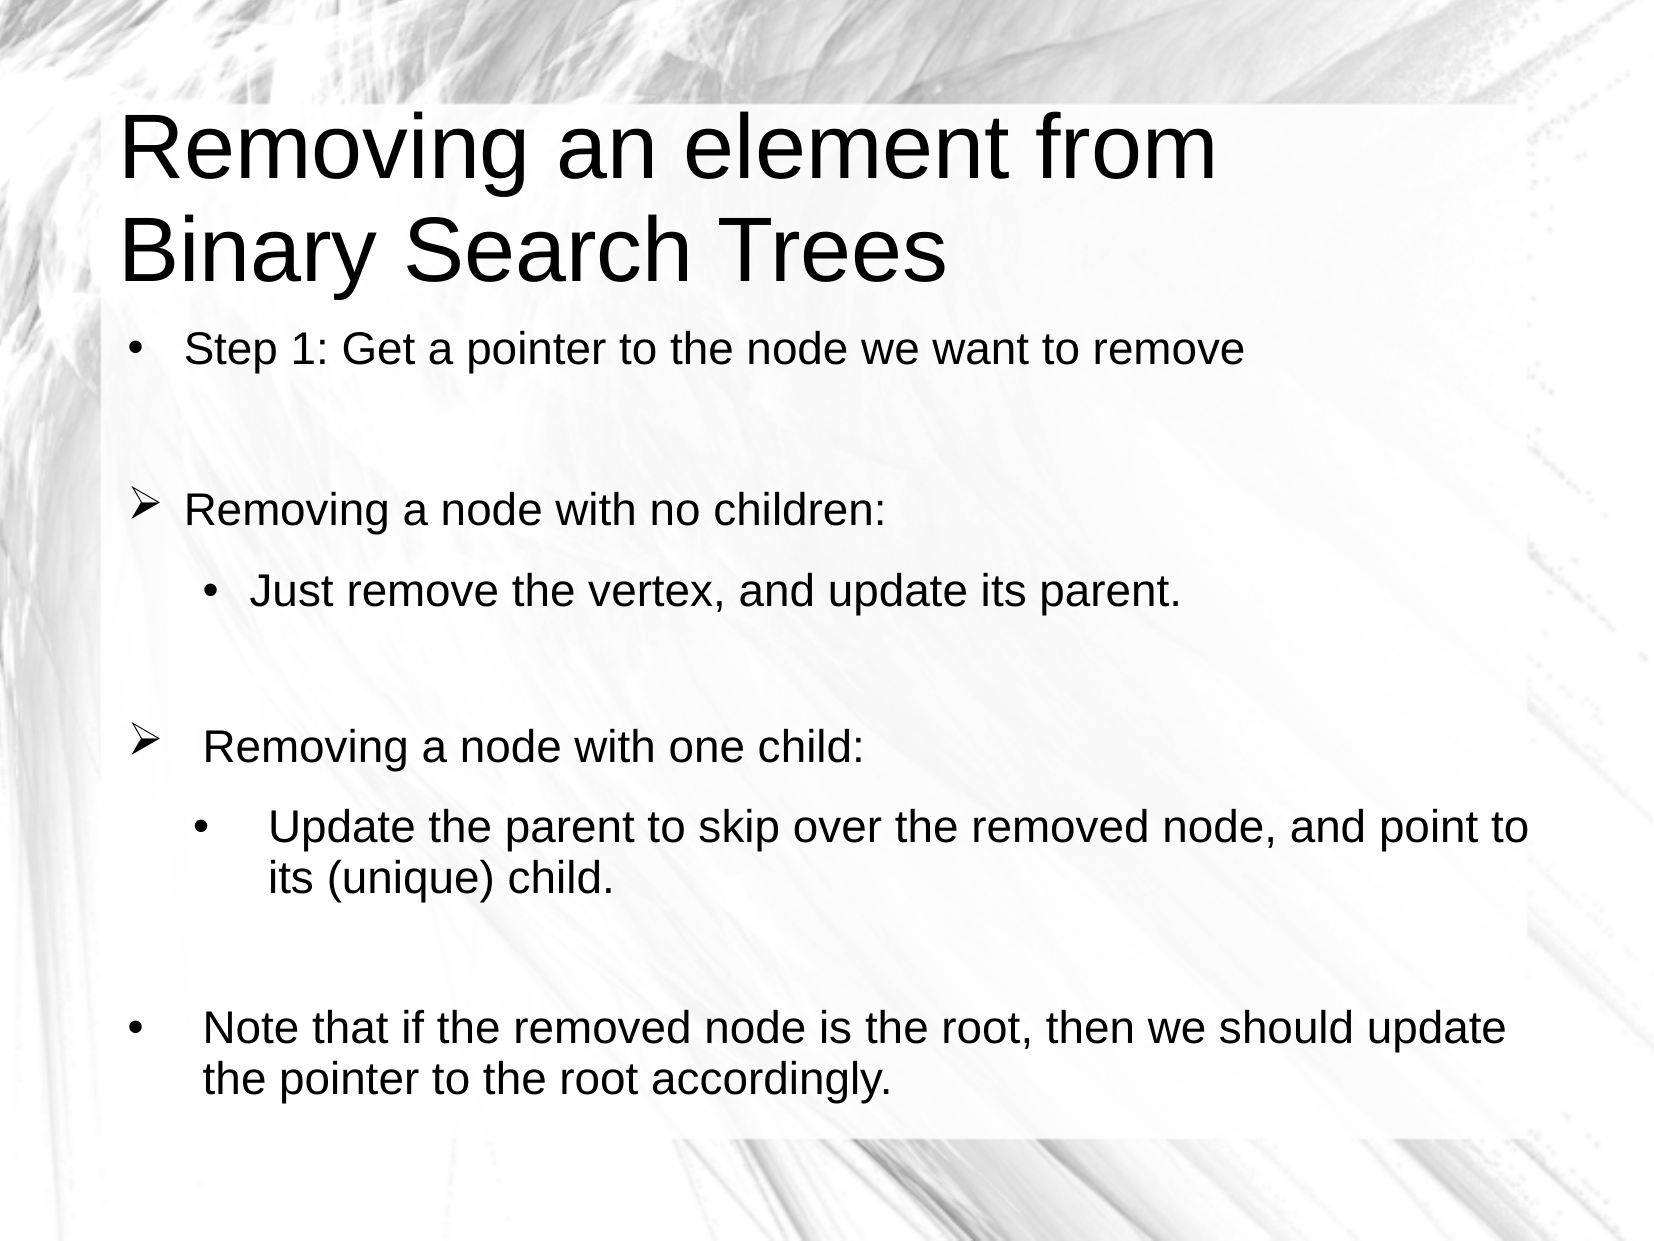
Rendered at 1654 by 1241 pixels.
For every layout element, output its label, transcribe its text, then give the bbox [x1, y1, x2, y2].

picture [0, 0, 1654, 1241]
title Removing an element from Binary Search Trees [118, 93, 1506, 299]
list Step 1: Get a pointer to the node we want to remove Removing a node with no children: Just remove the vertex, and update its parent. Removing a node with one child: Update the parent to skip over the removed node, and point to its (unique) child. Note that if the removed node is the root, then we should update the pointer to the root accordingly. [118, 319, 1571, 1109]
